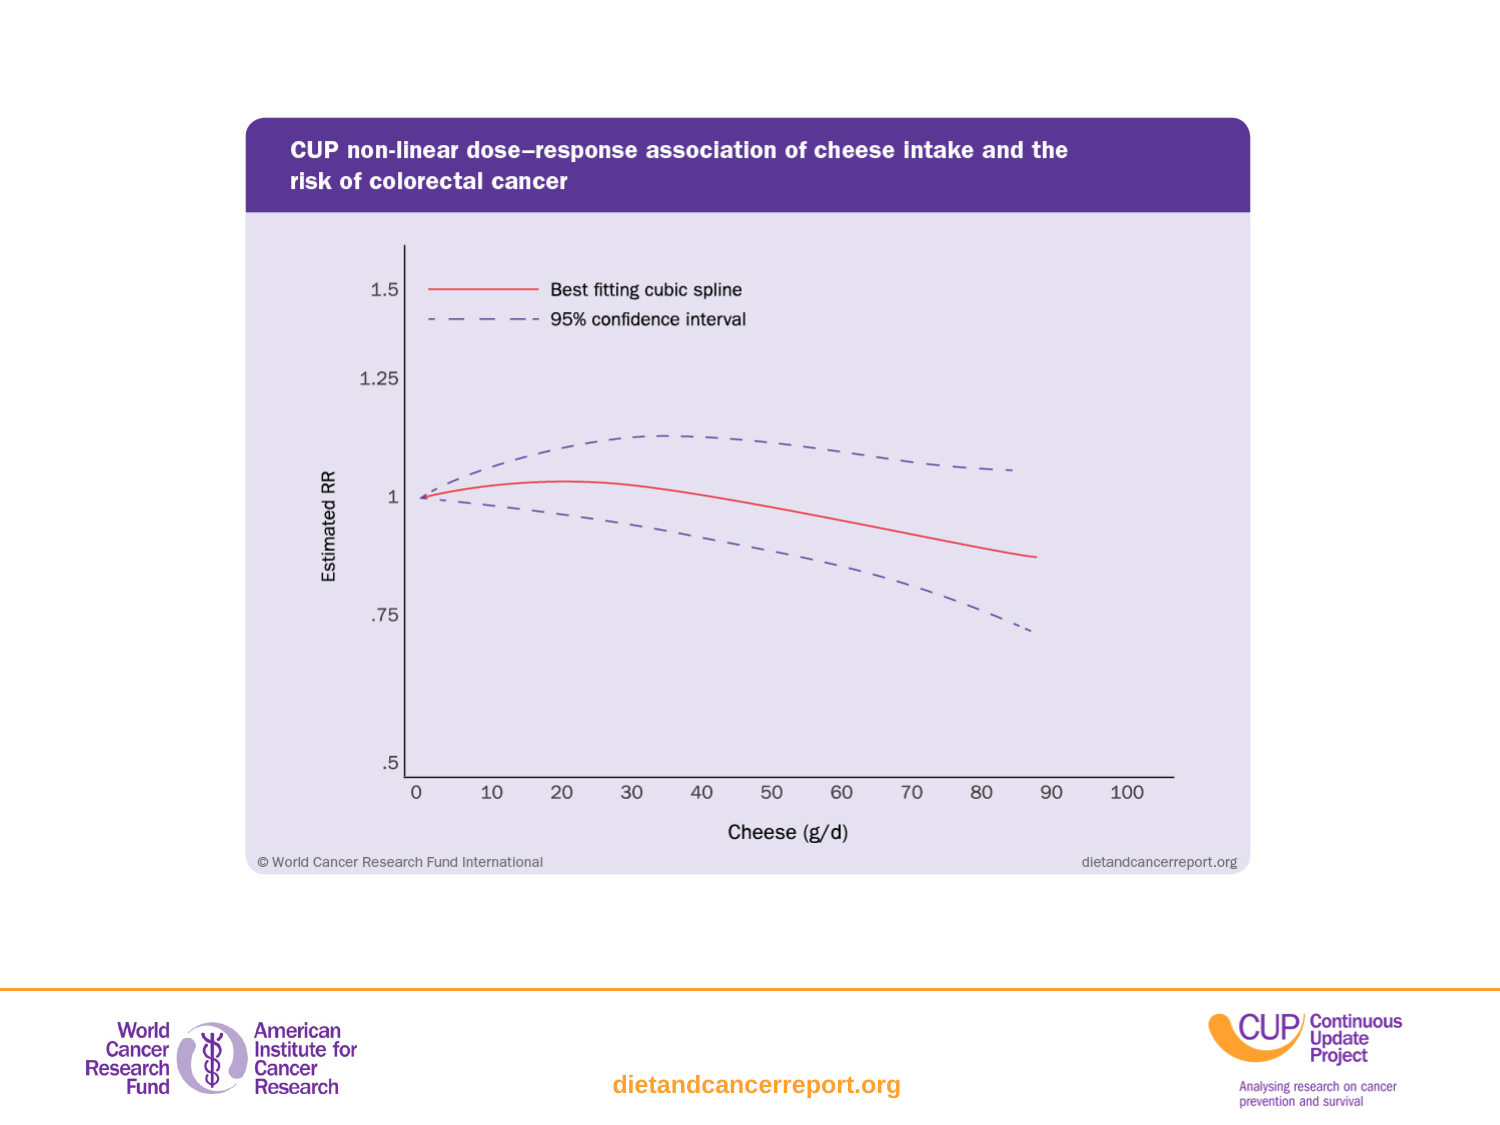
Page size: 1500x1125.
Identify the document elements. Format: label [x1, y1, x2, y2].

picture [1207, 1013, 1403, 1109]
picture [216, 88, 1280, 905]
picture [86, 1022, 357, 1094]
